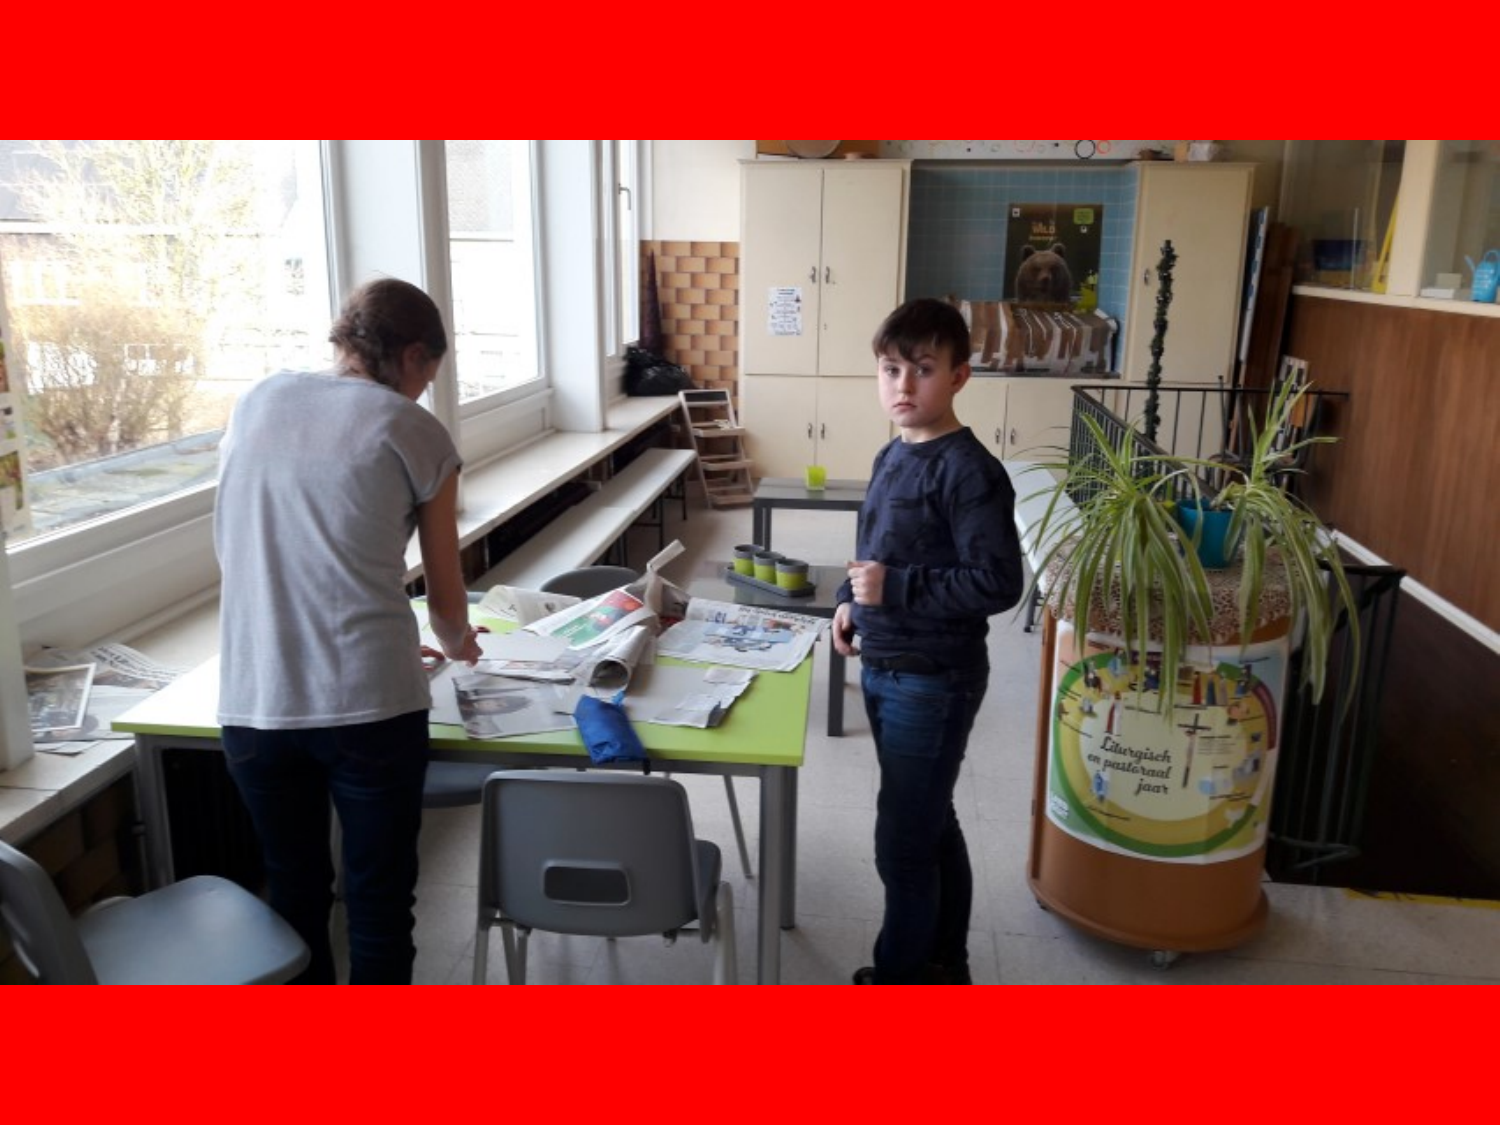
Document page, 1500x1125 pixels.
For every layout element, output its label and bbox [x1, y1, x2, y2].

picture [0, 140, 1500, 985]
